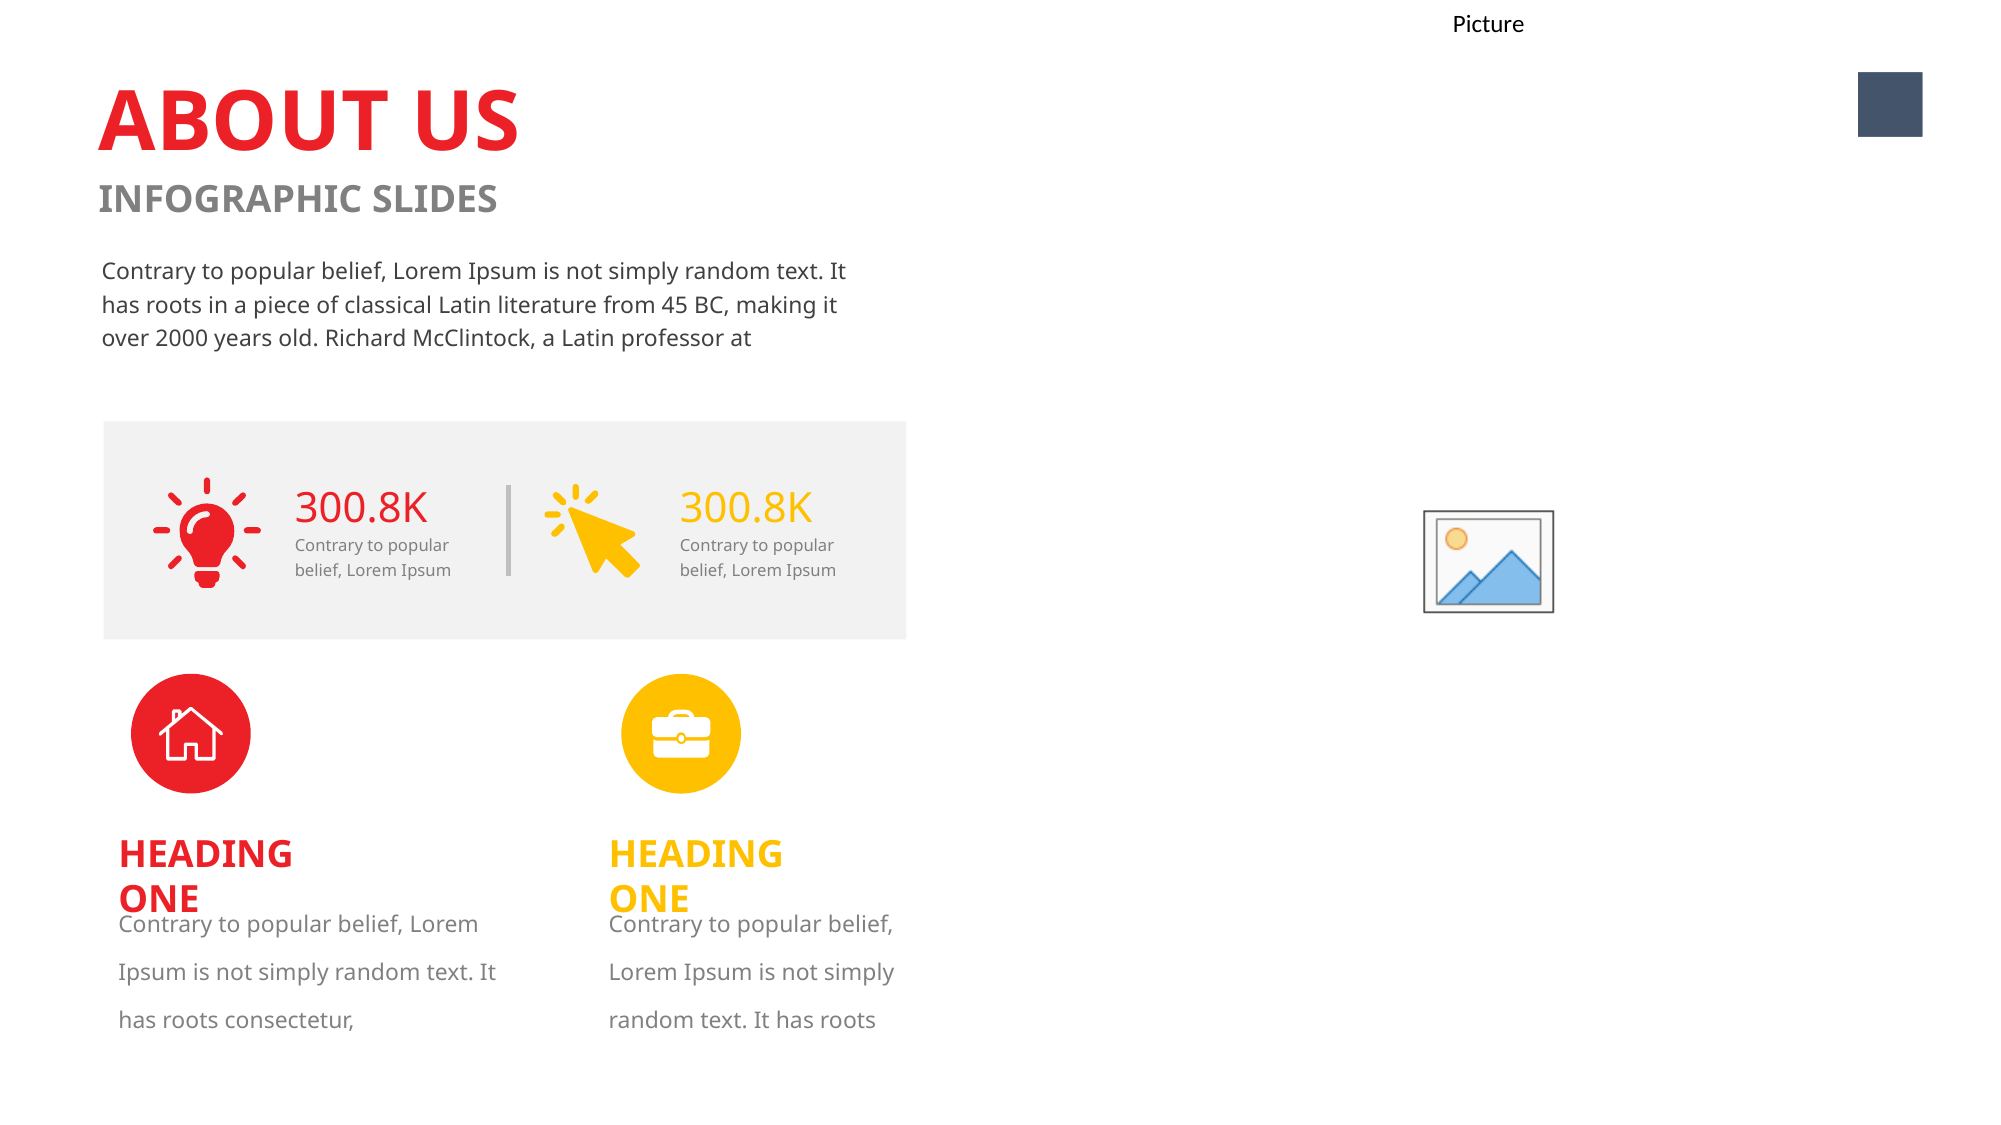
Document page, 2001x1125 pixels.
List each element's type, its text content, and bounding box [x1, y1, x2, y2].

text_box [103, 421, 907, 640]
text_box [103, 673, 545, 1042]
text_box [152, 472, 857, 588]
text_box ABOUT US INFOGRAPHIC SLIDES [83, 107, 776, 227]
text_box Contrary to popular belief, Lorem Ipsum is not simply random text. It has roots in a piece of classical Latin literature from 45 BC, making it over 2000 years old. Richard McClintock, a Latin professor at [86, 243, 890, 359]
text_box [593, 673, 954, 1042]
picture [977, 0, 2000, 1125]
